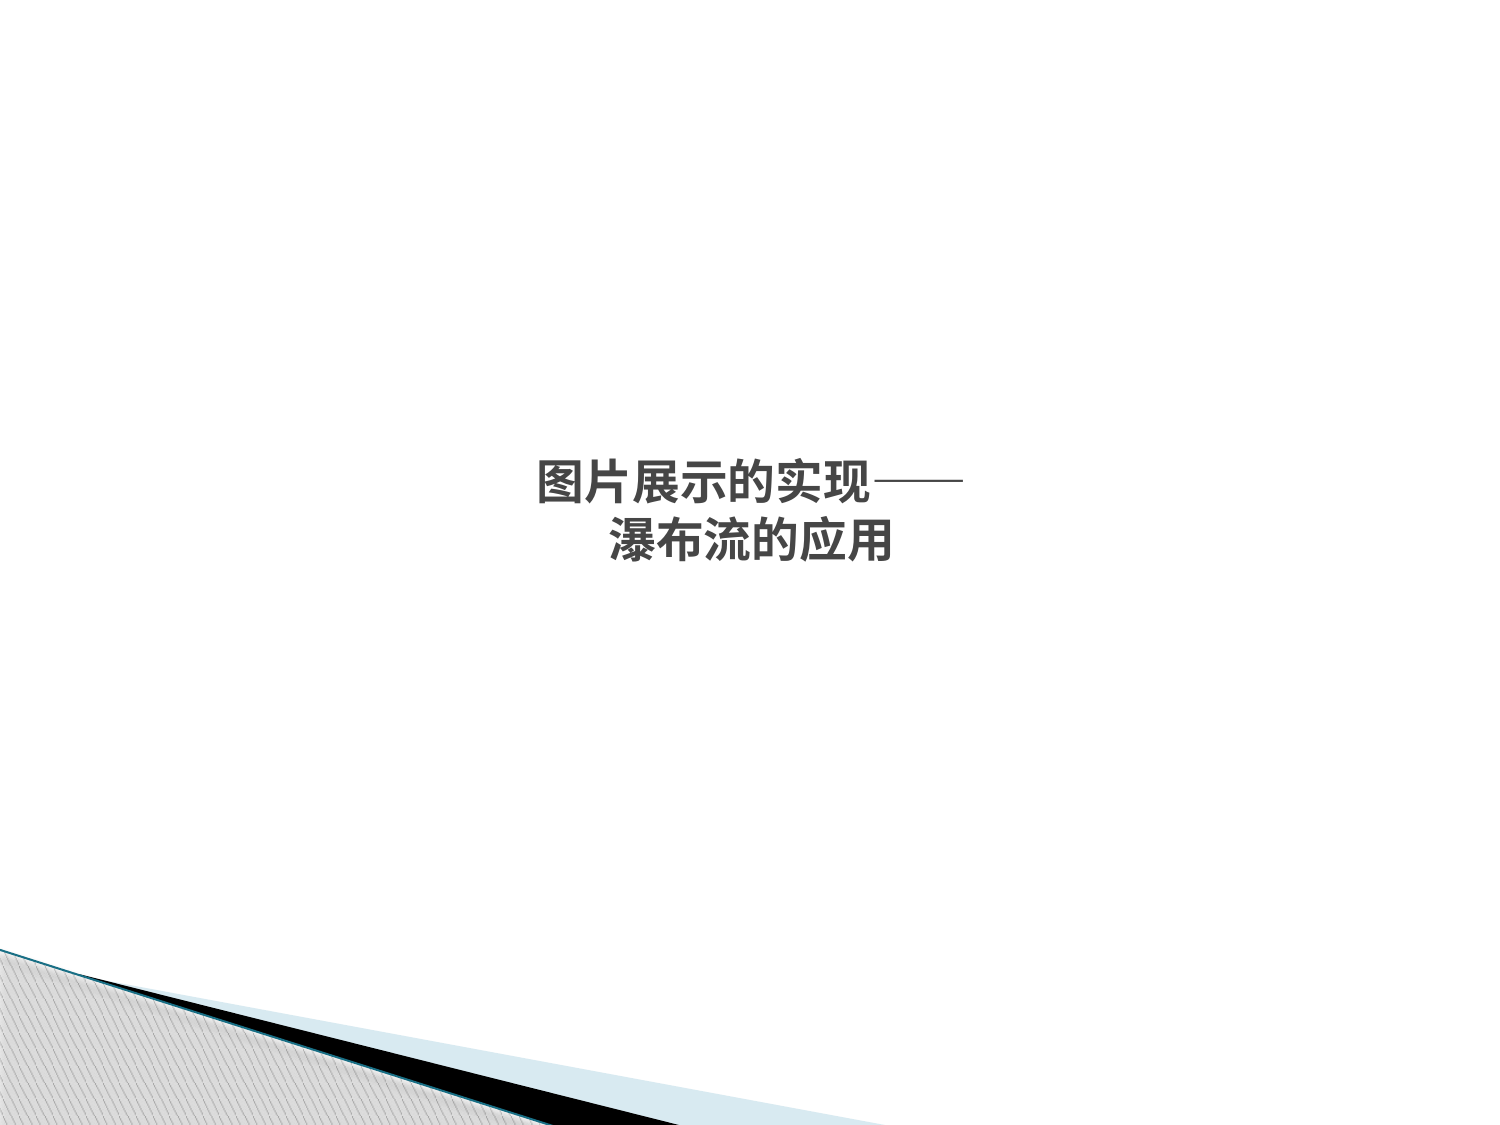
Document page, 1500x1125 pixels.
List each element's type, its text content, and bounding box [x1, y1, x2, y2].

title 图片展示的实现—— 瀑布流的应用 [76, 444, 1427, 632]
